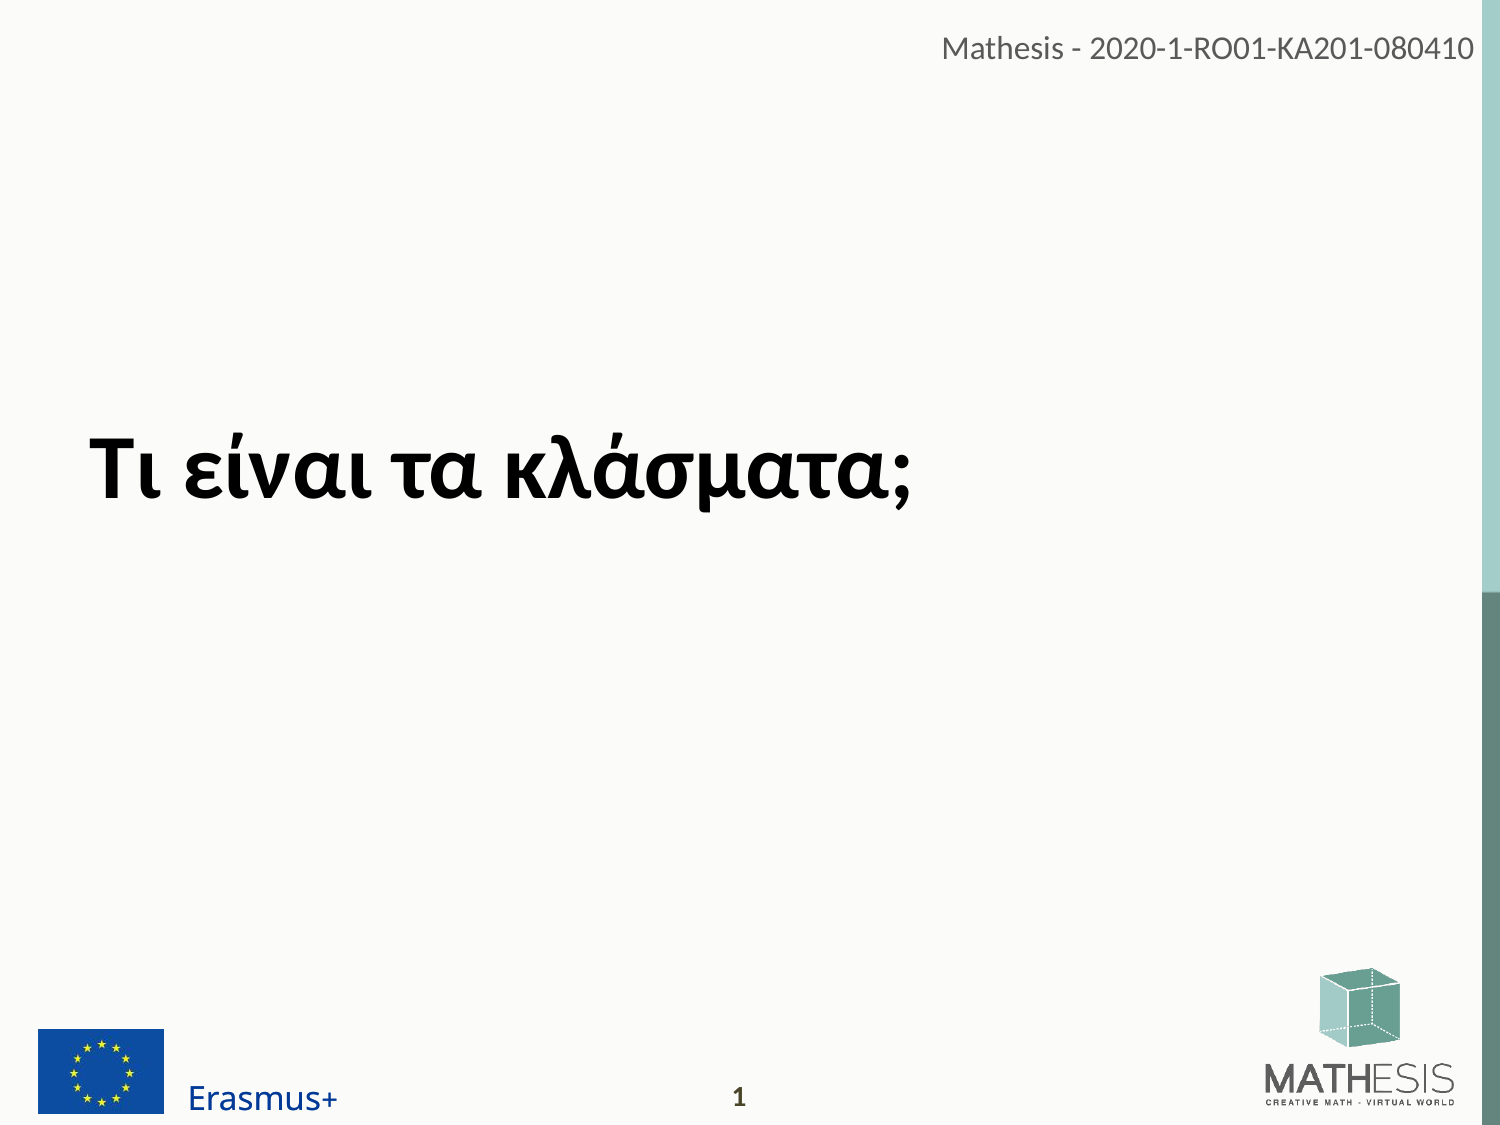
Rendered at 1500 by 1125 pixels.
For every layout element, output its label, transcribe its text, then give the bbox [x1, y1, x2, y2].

title Τι είναι τα κλάσματα; [75, 399, 1425, 588]
picture [38, 1029, 164, 1114]
